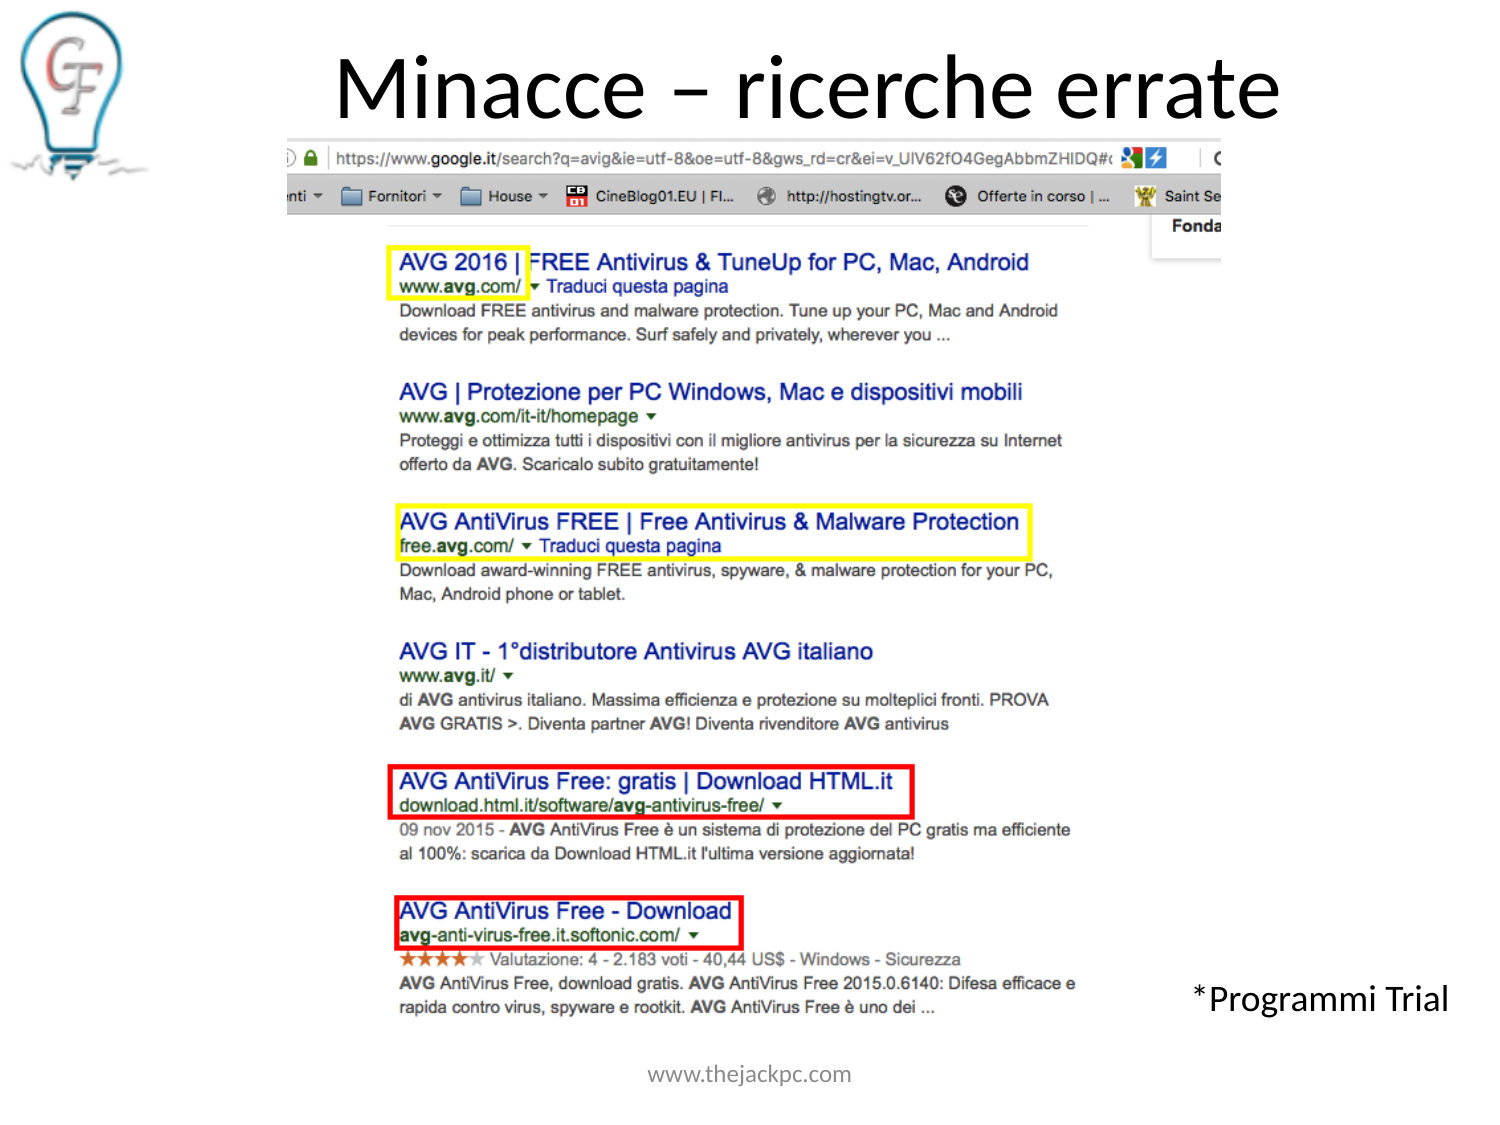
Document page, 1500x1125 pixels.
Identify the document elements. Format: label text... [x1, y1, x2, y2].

text_box *Programmi Trial [1224, 966, 1465, 1027]
picture [0, 0, 151, 203]
picture [287, 137, 1221, 1034]
title Minacce – ricerche errate [170, 9, 1446, 156]
footer www.thejackpc.com [512, 1042, 988, 1103]
